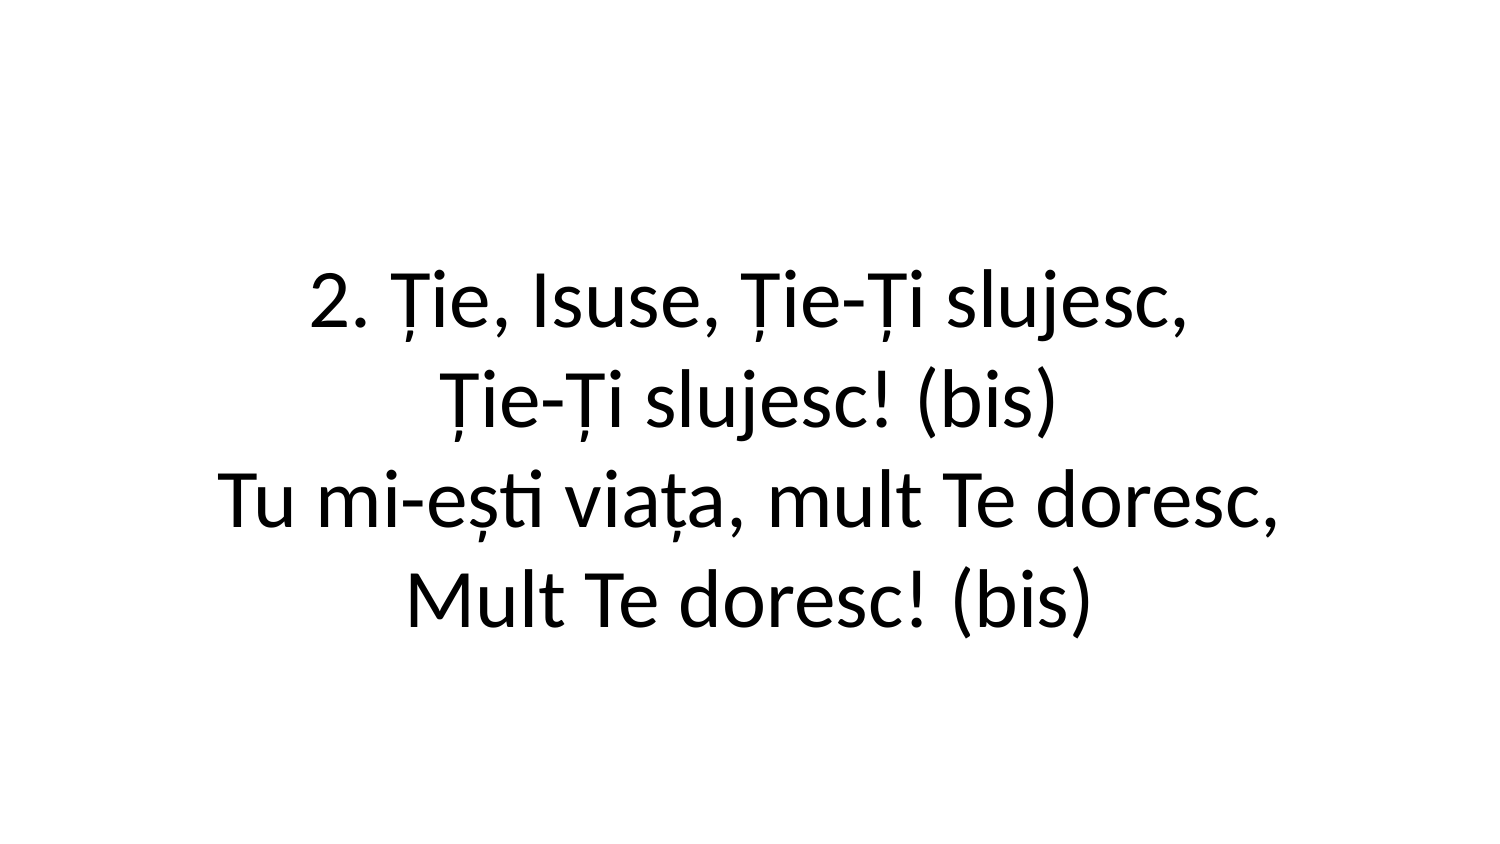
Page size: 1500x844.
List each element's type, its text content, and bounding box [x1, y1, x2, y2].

text_box 2. Ție, Isuse, Ție-Ți slujesc, Ție-Ți slujesc! (bis) Tu mi-ești viața, mult Te doresc, Mult Te doresc! (bis) [202, 192, 1298, 652]
